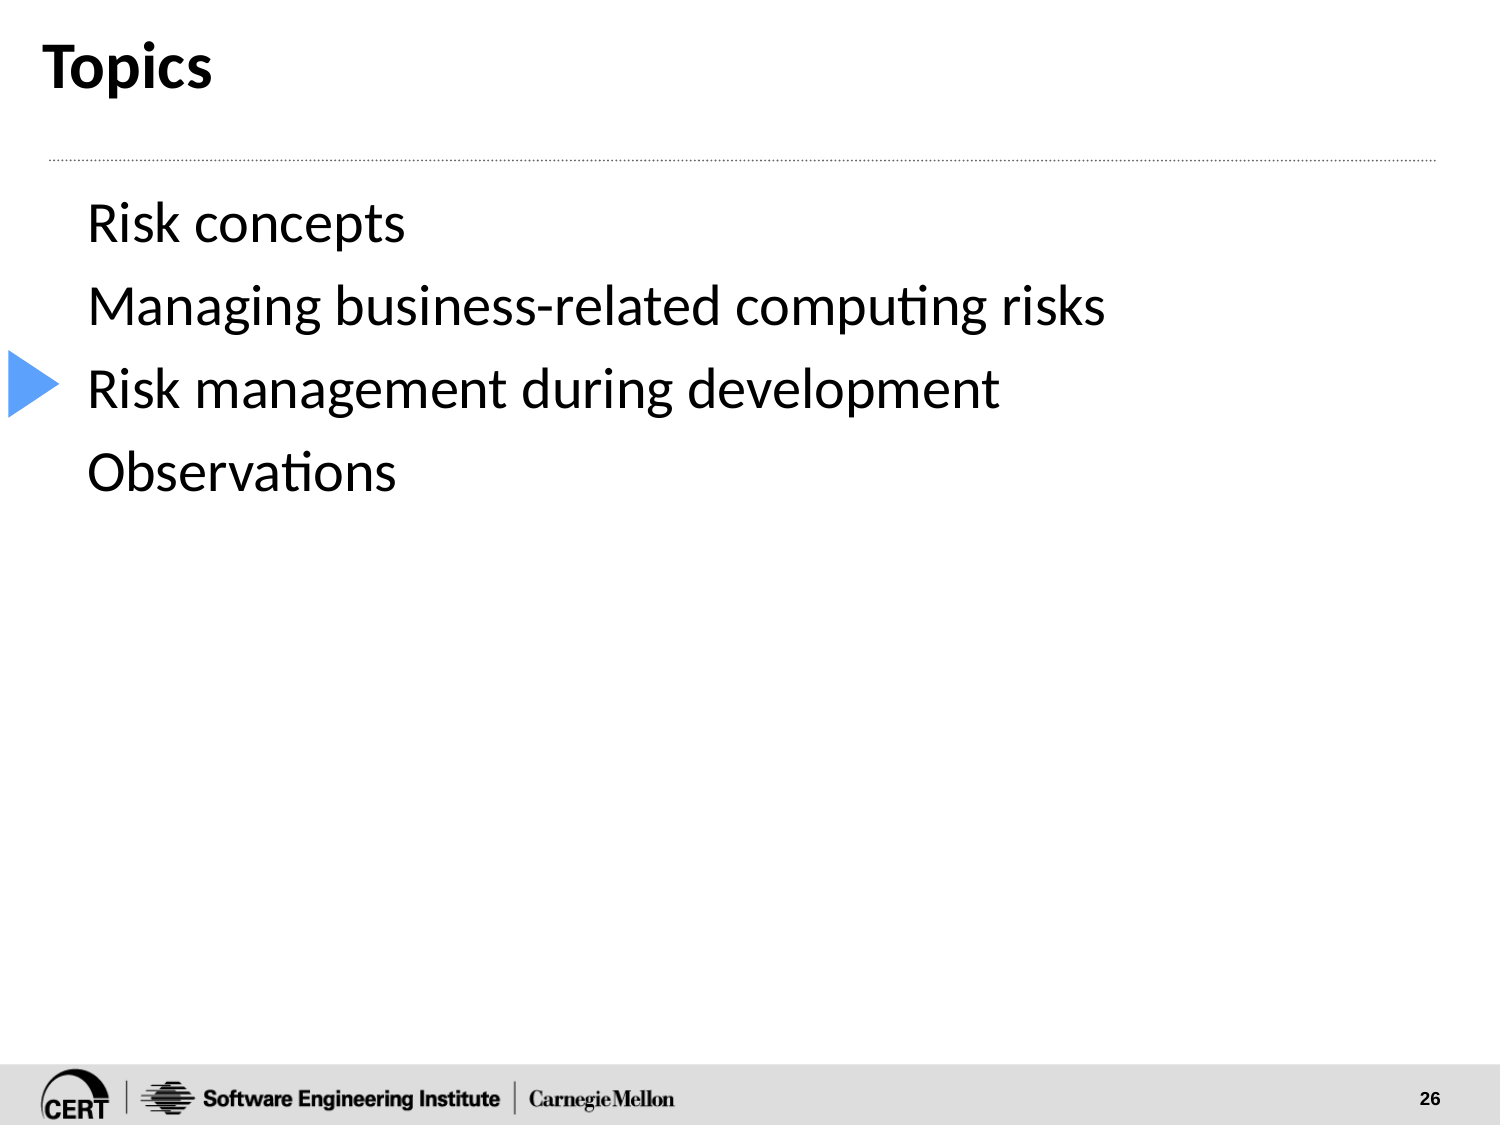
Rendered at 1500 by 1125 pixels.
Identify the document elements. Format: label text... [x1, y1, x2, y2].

text_box [8, 350, 60, 418]
picture [24, 1065, 688, 1125]
title Topics [42, 37, 1434, 155]
list Risk concepts Managing business-related computing risks Risk management during development Observations [49, 187, 1438, 1001]
